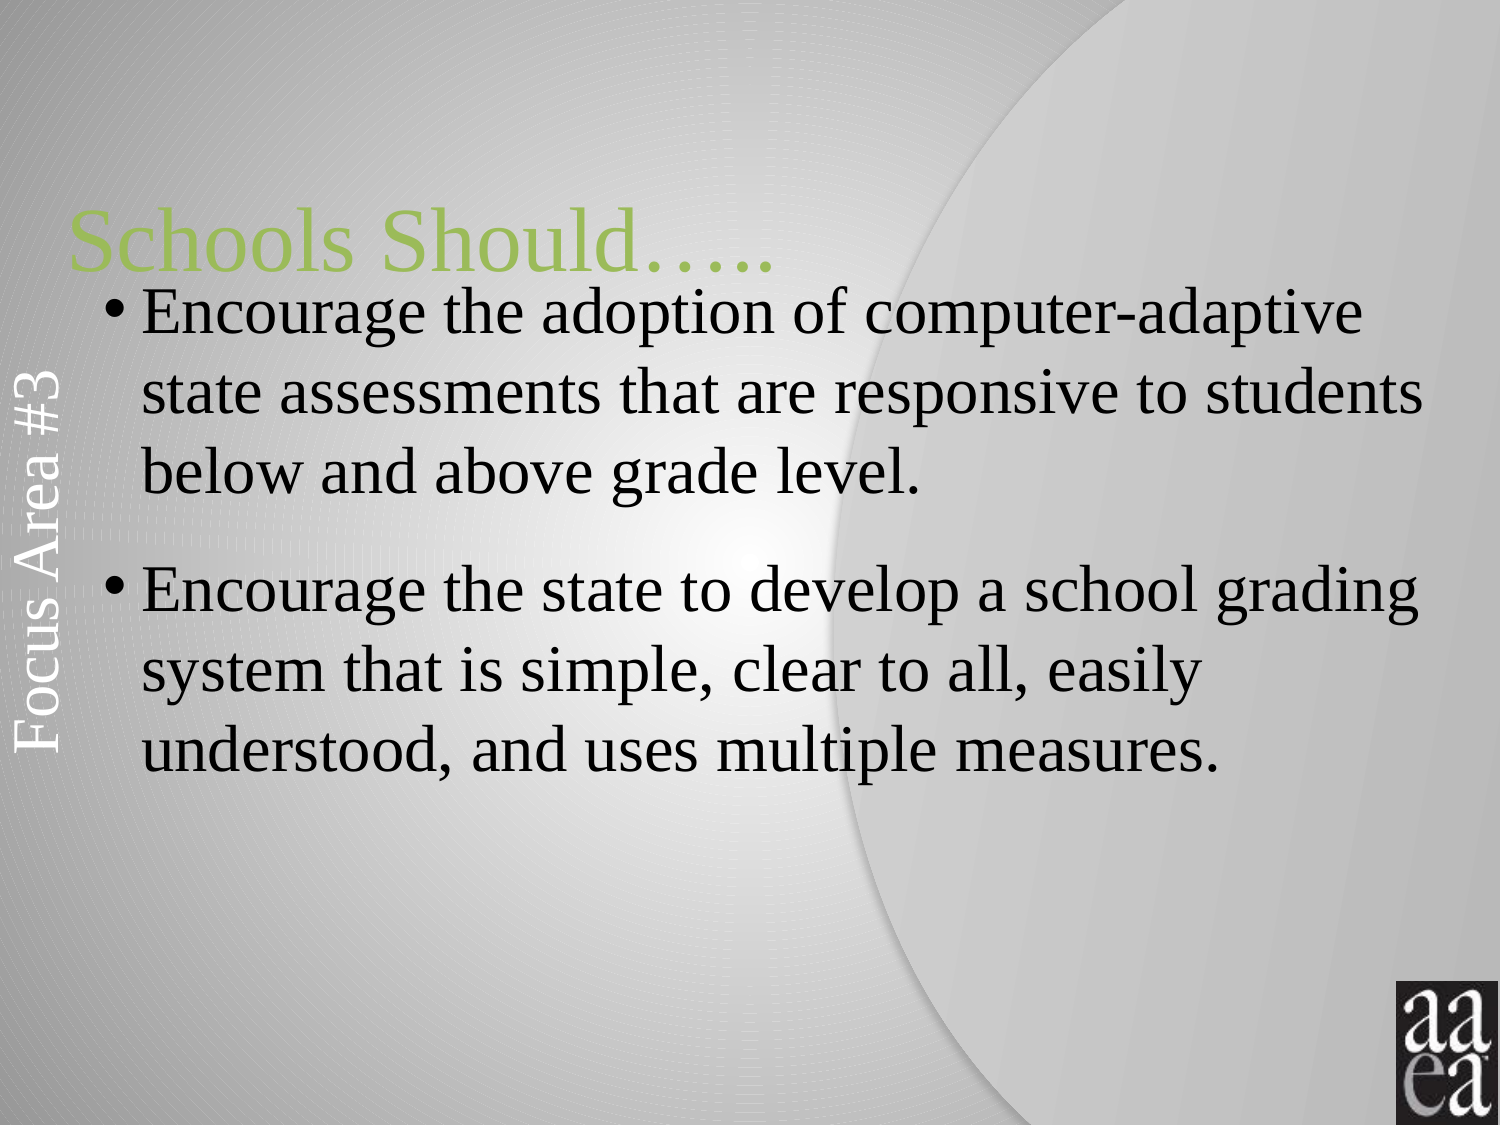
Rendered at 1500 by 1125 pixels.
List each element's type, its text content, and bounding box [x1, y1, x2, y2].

picture [1396, 981, 1498, 1125]
text_box Focus Area #3 [0, 140, 77, 985]
list Encourage the adoption of computer-adaptive state assessments that are responsive to students below and above grade level. Encourage the state to develop a school grading system that is simple, clear to all, easily understood, and uses multiple measures. [51, 252, 1449, 1000]
title Schools Should….. [77, 164, 1449, 252]
